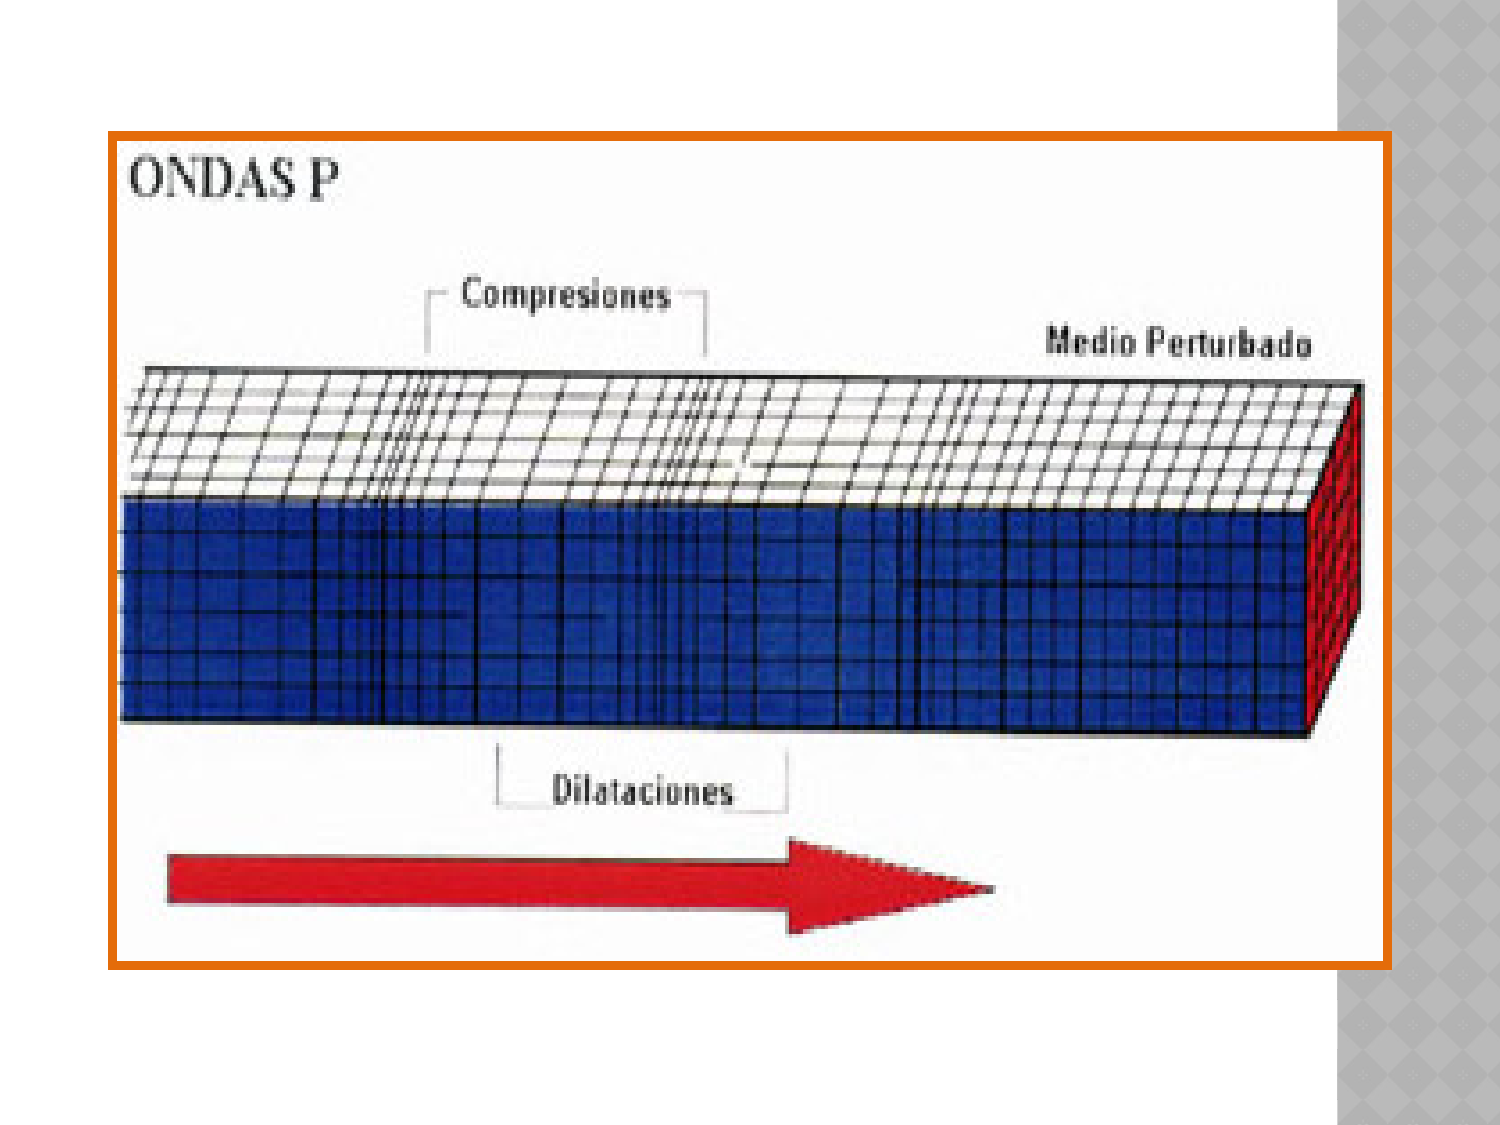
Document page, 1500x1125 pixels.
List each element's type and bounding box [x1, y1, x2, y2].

list [116, 140, 1384, 962]
